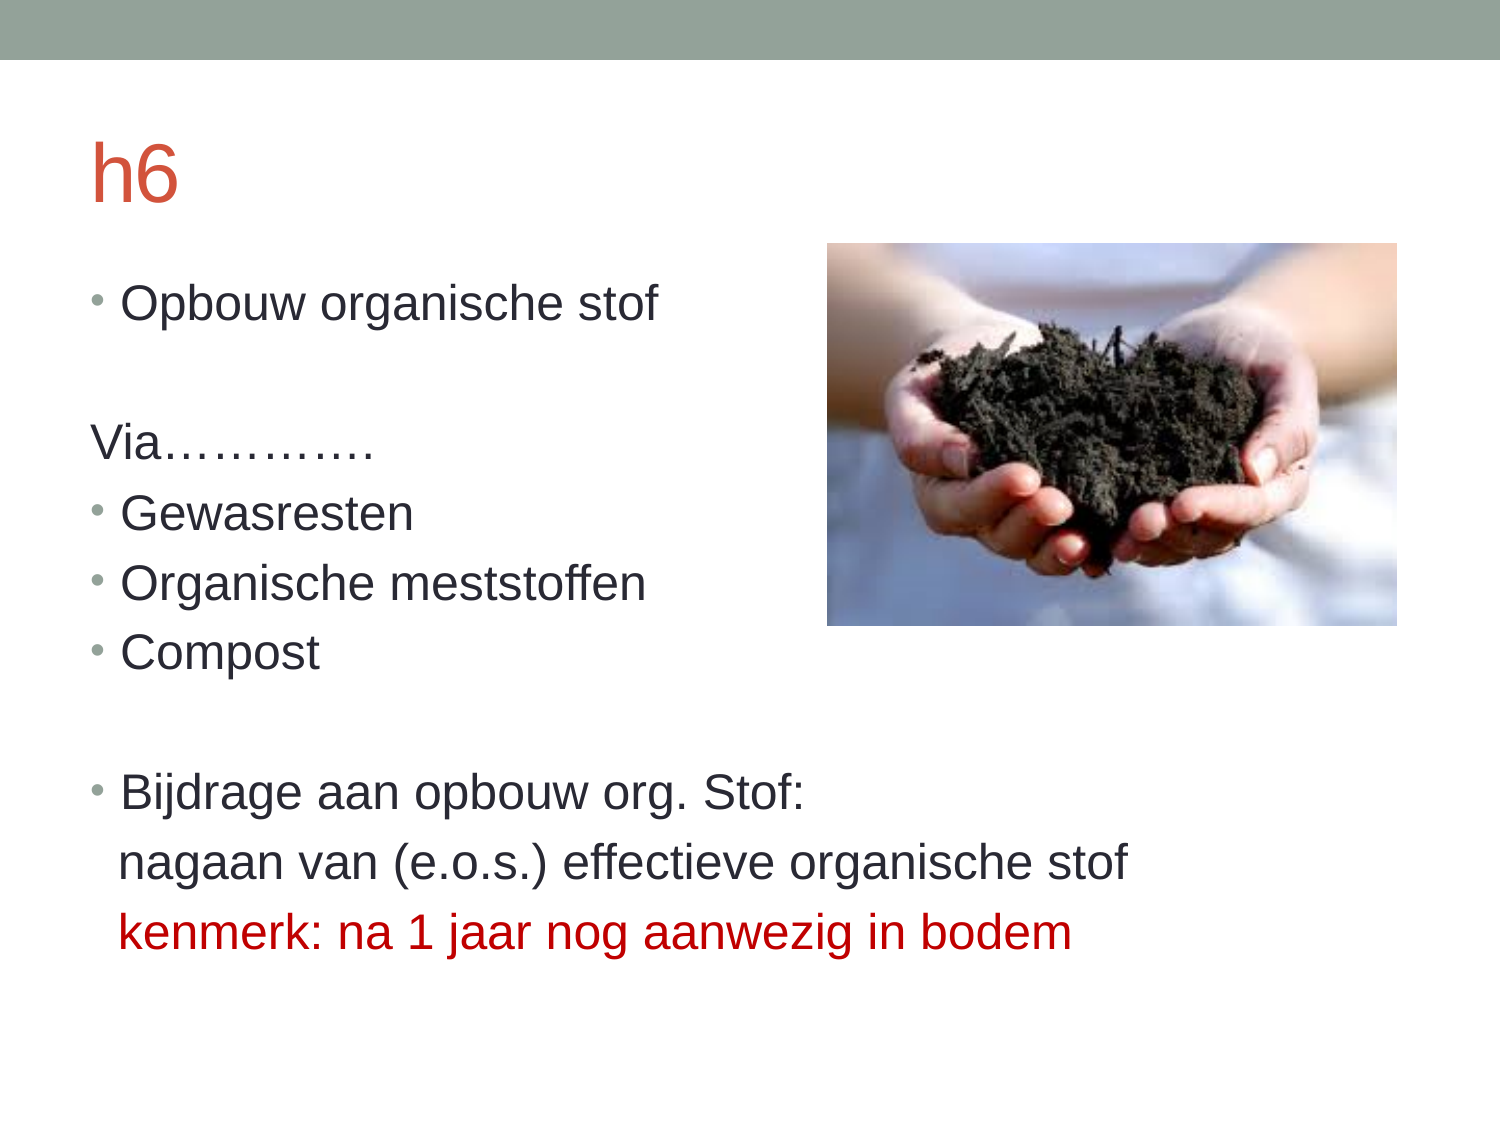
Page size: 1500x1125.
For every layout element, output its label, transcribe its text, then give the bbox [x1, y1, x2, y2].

picture [827, 243, 1397, 626]
list Opbouw organische stof Via…………. Gewasresten Organische meststoffen Compost Bijdrage aan opbouw org. Stof: nagaan van (e.o.s.) effectieve organische stof kenmerk: na 1 jaar nog aanwezig in bodem [75, 262, 1425, 1063]
title h6 [75, 87, 1425, 250]
